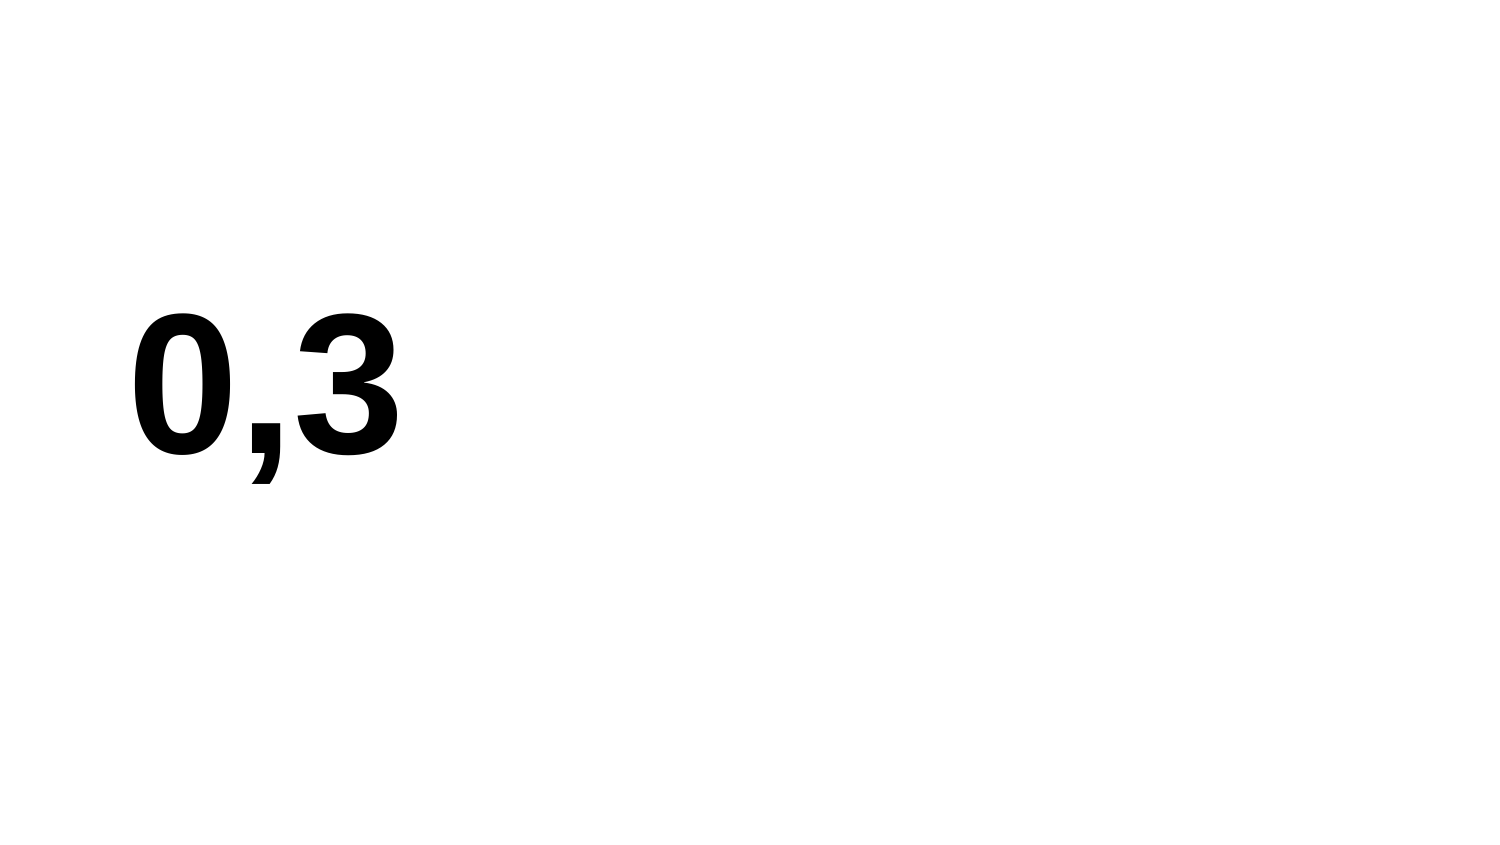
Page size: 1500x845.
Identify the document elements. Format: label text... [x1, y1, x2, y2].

text_box 0,3 [112, 235, 1388, 509]
